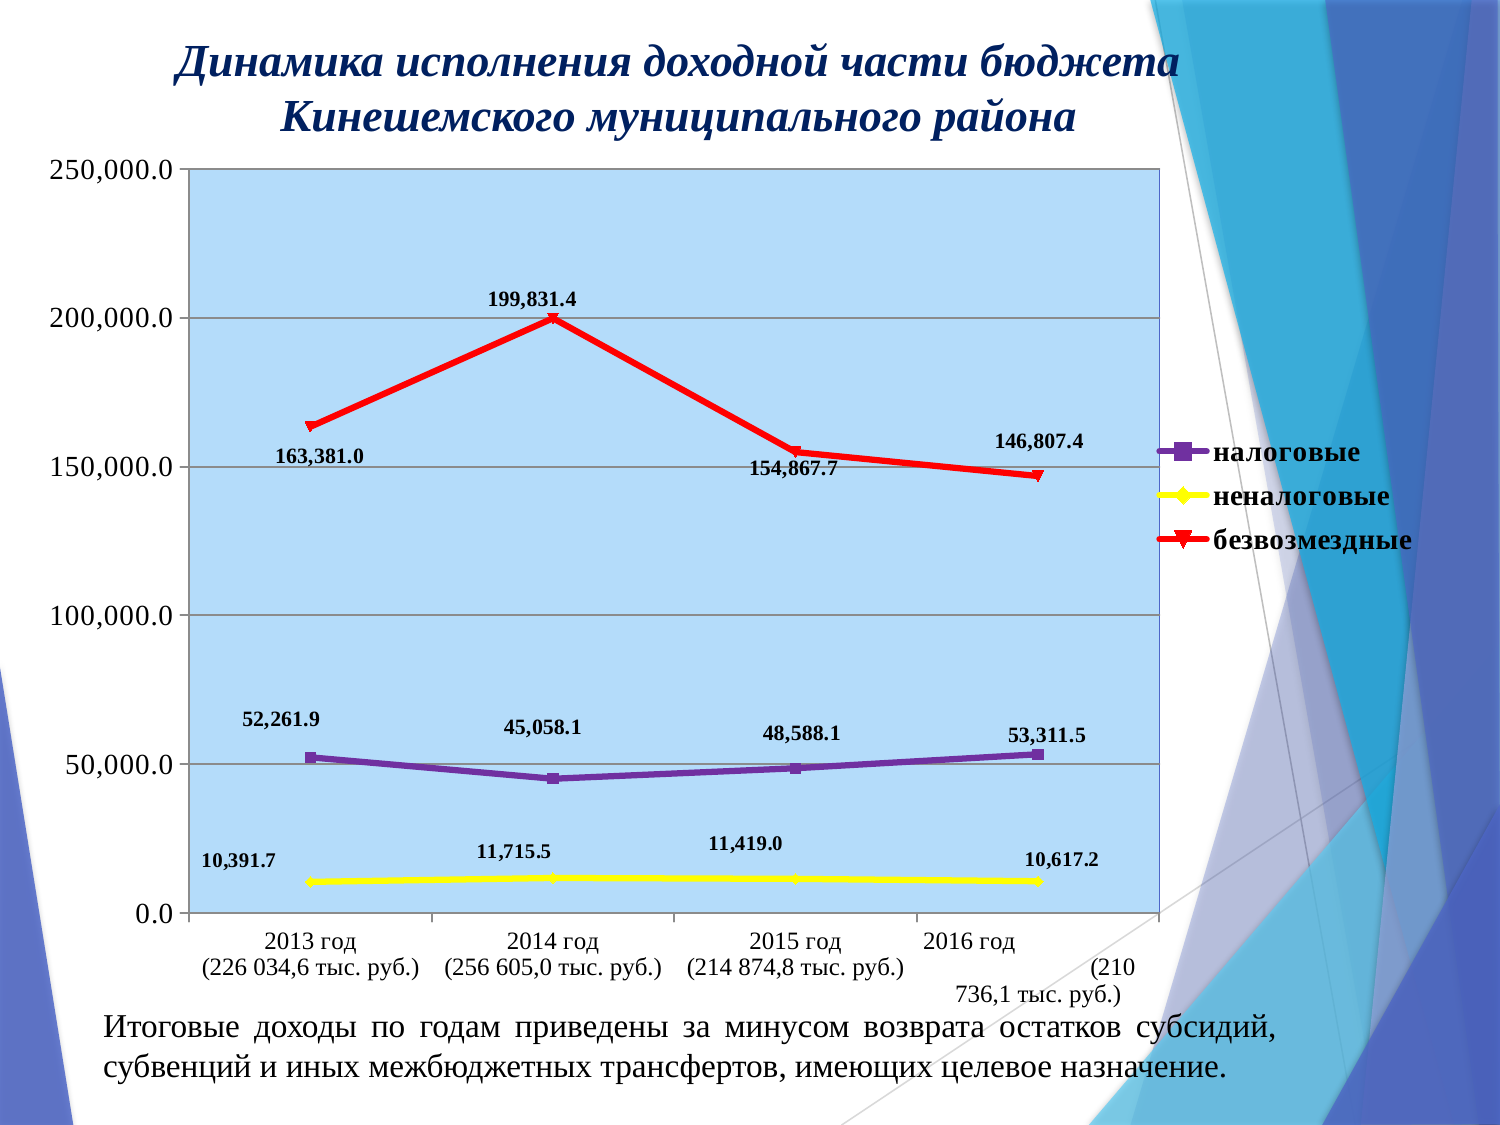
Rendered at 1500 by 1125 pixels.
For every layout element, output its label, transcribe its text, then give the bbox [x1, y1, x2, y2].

chart [22, 140, 1456, 1009]
text_box Динамика исполнения доходной части бюджета Кинешемского муниципального района [58, 23, 1299, 139]
text_box Итоговые доходы по годам приведены за минусом возврата остатков субсидий, субвенций и иных межбюджетных трансфертов, имеющих целевое назначение. [88, 1017, 1294, 1092]
